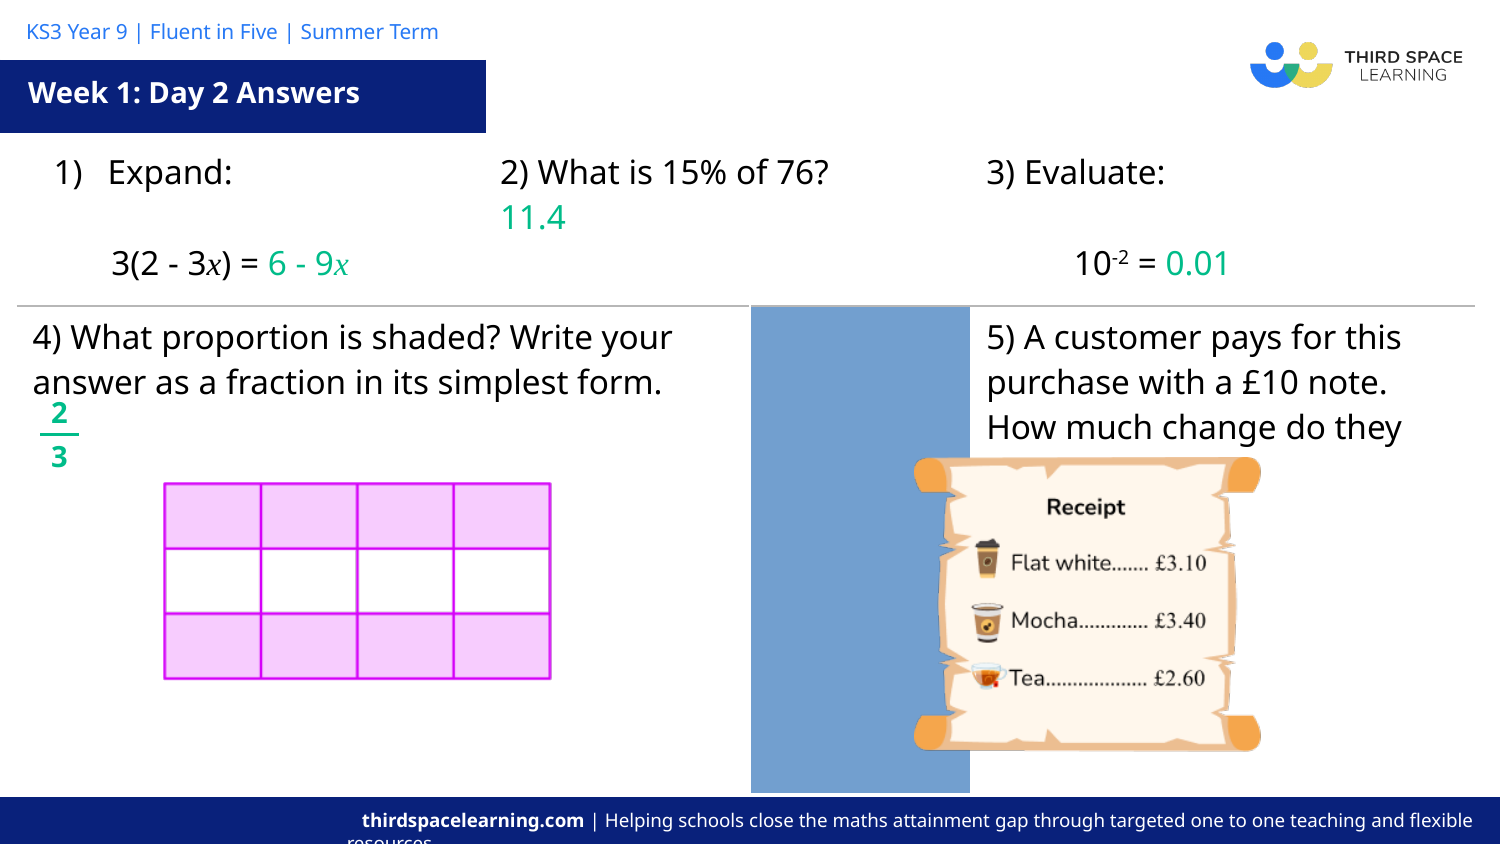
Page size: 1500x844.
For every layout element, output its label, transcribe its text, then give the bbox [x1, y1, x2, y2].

table_cell 4) What proportion is shaded? Write your answer as a fraction in its simplest form. [19, 307, 749, 792]
table_header Expand: 3(2 - 3x) = 6 - 9x [19, 142, 484, 305]
text_box Week 1: Day 2 Answers [13, 59, 383, 125]
table_cell 5) A customer pays for this purchase with a £10 note. How much change do they receive? 90p or £0.90 [972, 307, 1474, 792]
table_header 2) What is 15% of 76? 11.4 [486, 142, 970, 305]
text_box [39, 394, 80, 474]
picture [163, 481, 553, 681]
picture [1250, 33, 1465, 99]
table_header 3) Evaluate: 10-2 = 0.01 [972, 142, 1474, 305]
picture [914, 457, 1262, 753]
